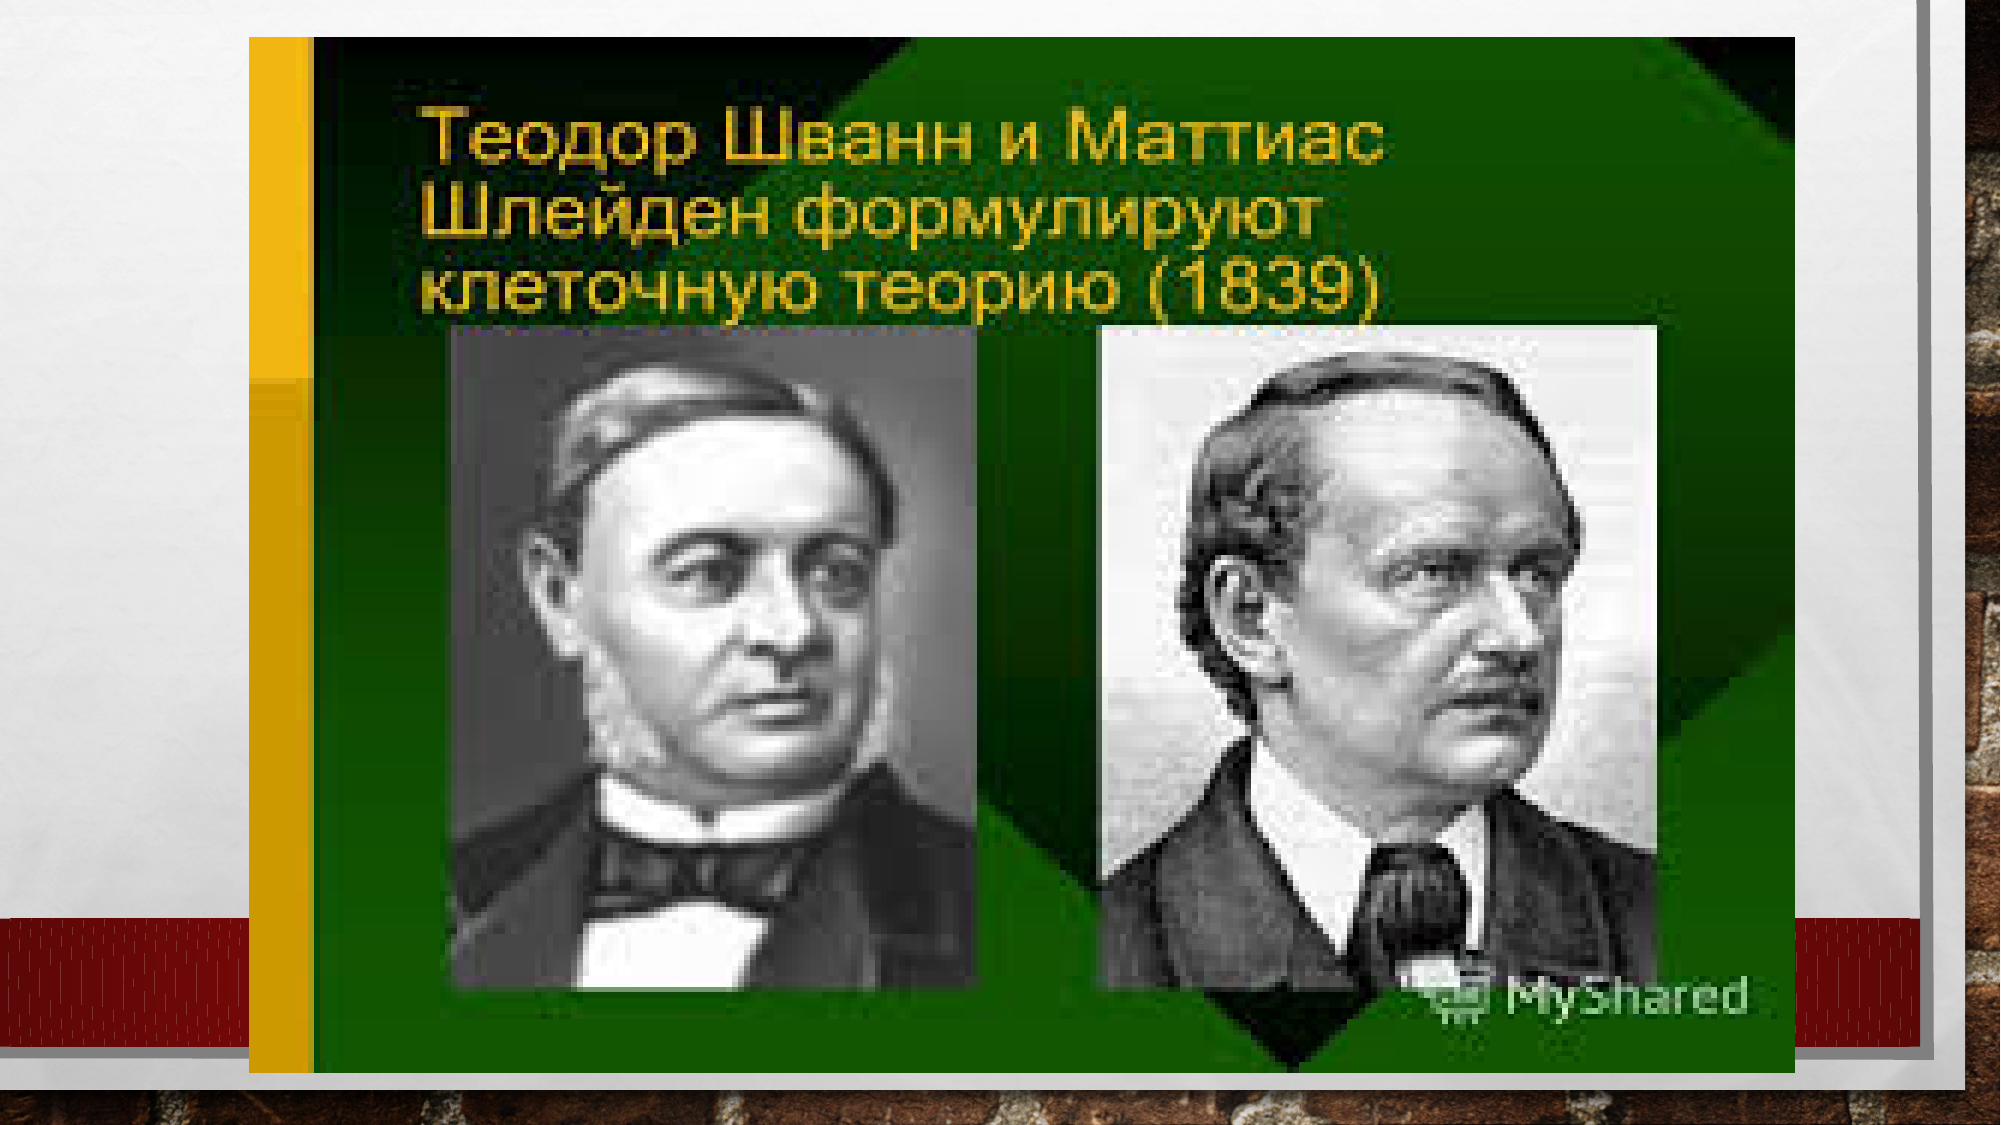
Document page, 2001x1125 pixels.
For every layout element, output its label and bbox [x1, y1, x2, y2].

picture [0, 0, 2000, 1125]
list [249, 37, 1795, 1073]
